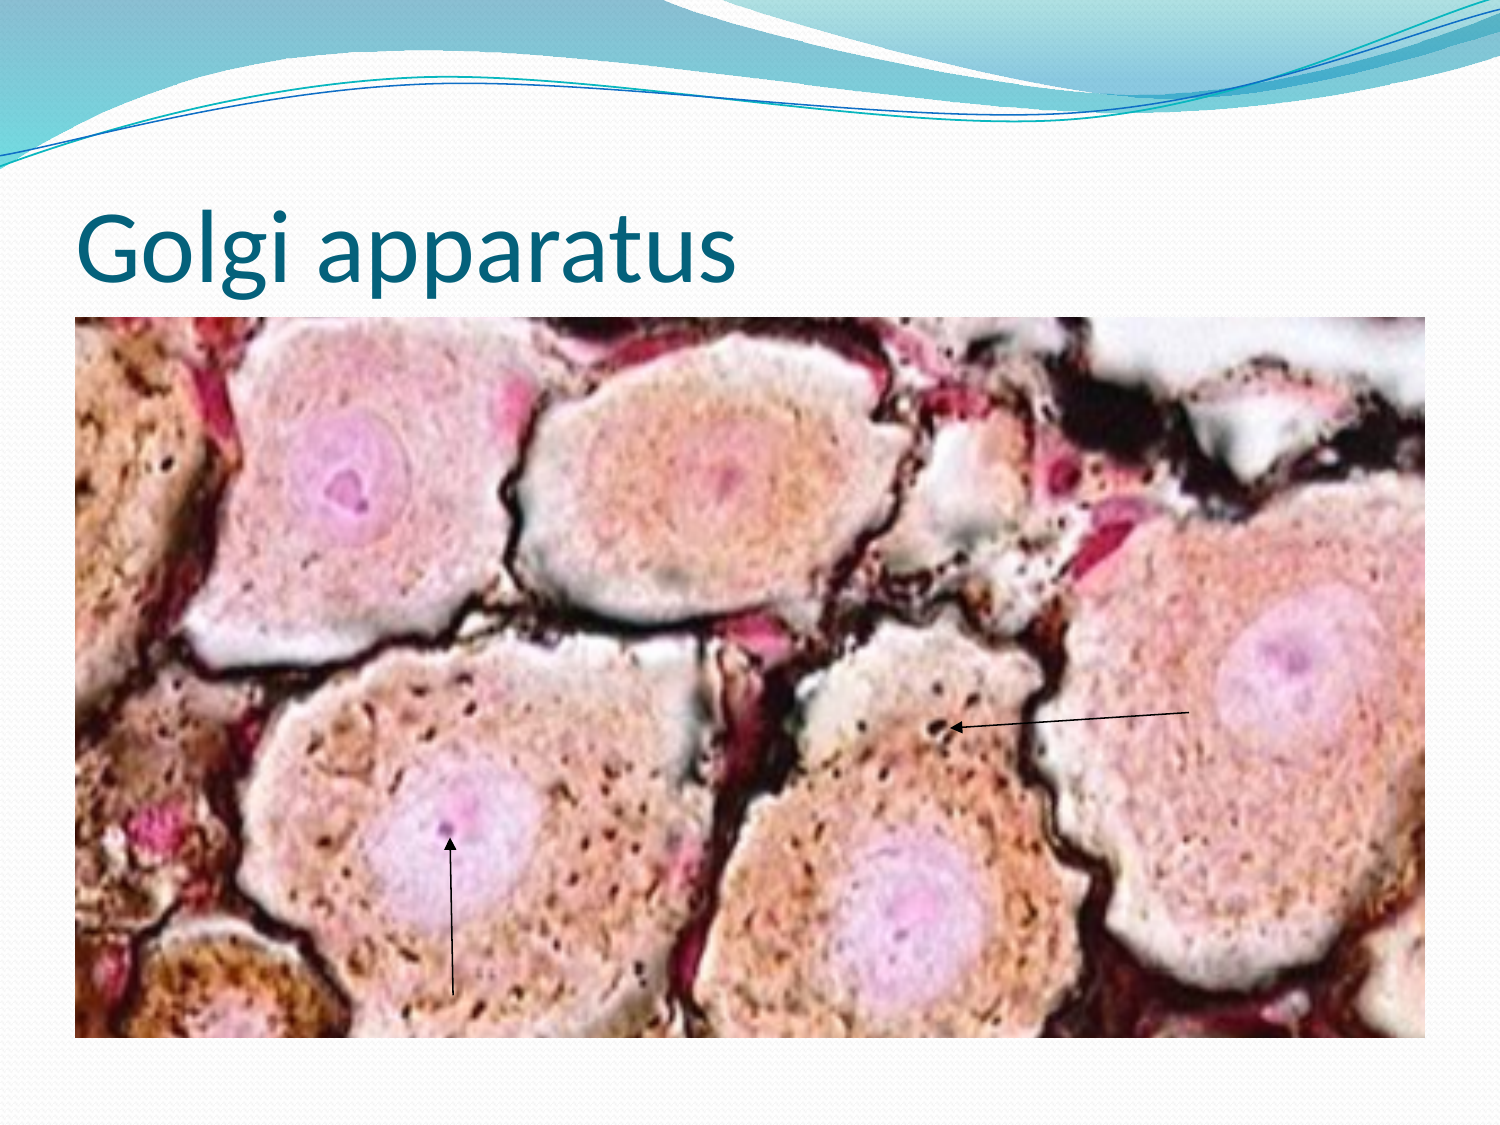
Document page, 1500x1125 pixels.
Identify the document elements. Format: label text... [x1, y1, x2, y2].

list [74, 317, 1426, 1038]
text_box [449, 837, 454, 996]
title Golgi apparatus [75, 115, 1425, 303]
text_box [949, 712, 1190, 729]
